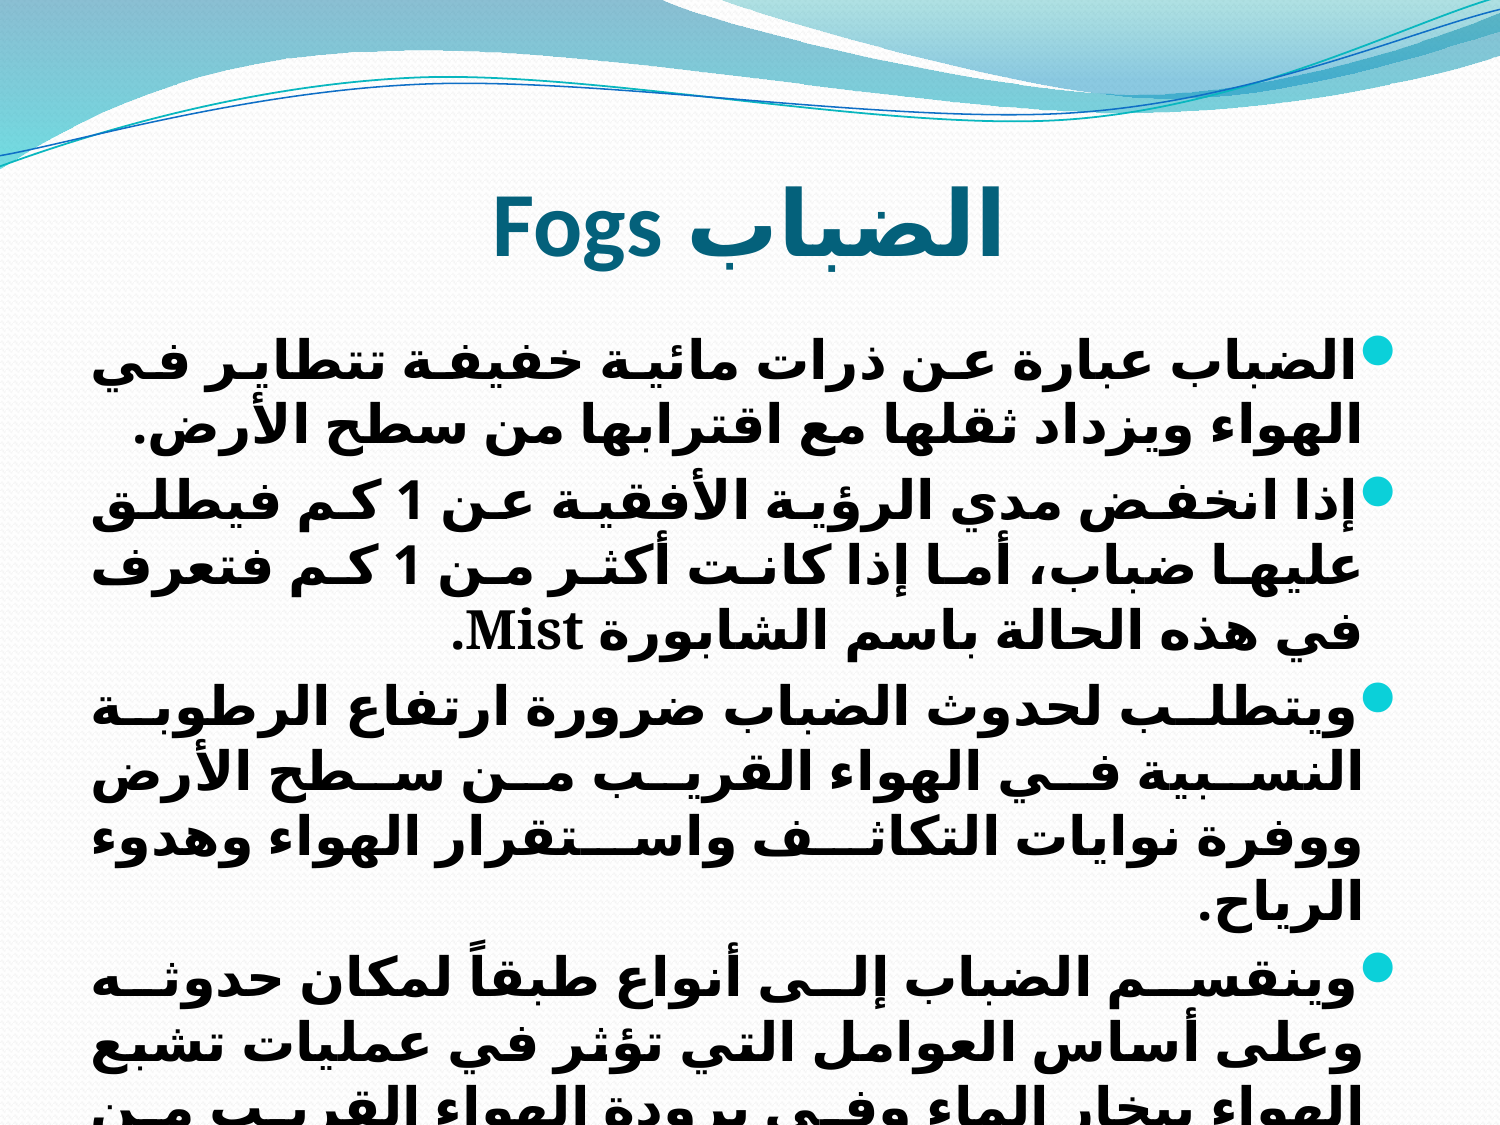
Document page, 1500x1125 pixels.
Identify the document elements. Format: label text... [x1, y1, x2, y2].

title الضباب Fogs [75, 115, 1425, 275]
list الضباب عبارة عن ذرات مائية خفيفة تتطاير في الهواء ويزداد ثقلها مع اقترابها من سطح الأرض. إذا انخفض مدي الرؤية الأفقية عن 1 كم فيطلق عليها ضباب، أما إذا كانت أكثر من 1 كم فتعرف في هذه الحالة باسم الشابورة Mist. ويتطلب لحدوث الضباب ضرورة ارتفاع الرطوبة النسبية في الهواء القريب من سطح الأرض ووفرة نوايات التكاثف واستقرار الهواء وهدوء الرياح. وينقسم الضباب إلى أنواع طبقاً لمكان حدوثه وعلى أساس العوامل التي تؤثر في عمليات تشبع الهواء ببخار الماء وفي برودة الهواء القريب من سطح الأرض. [75, 317, 1425, 1038]
